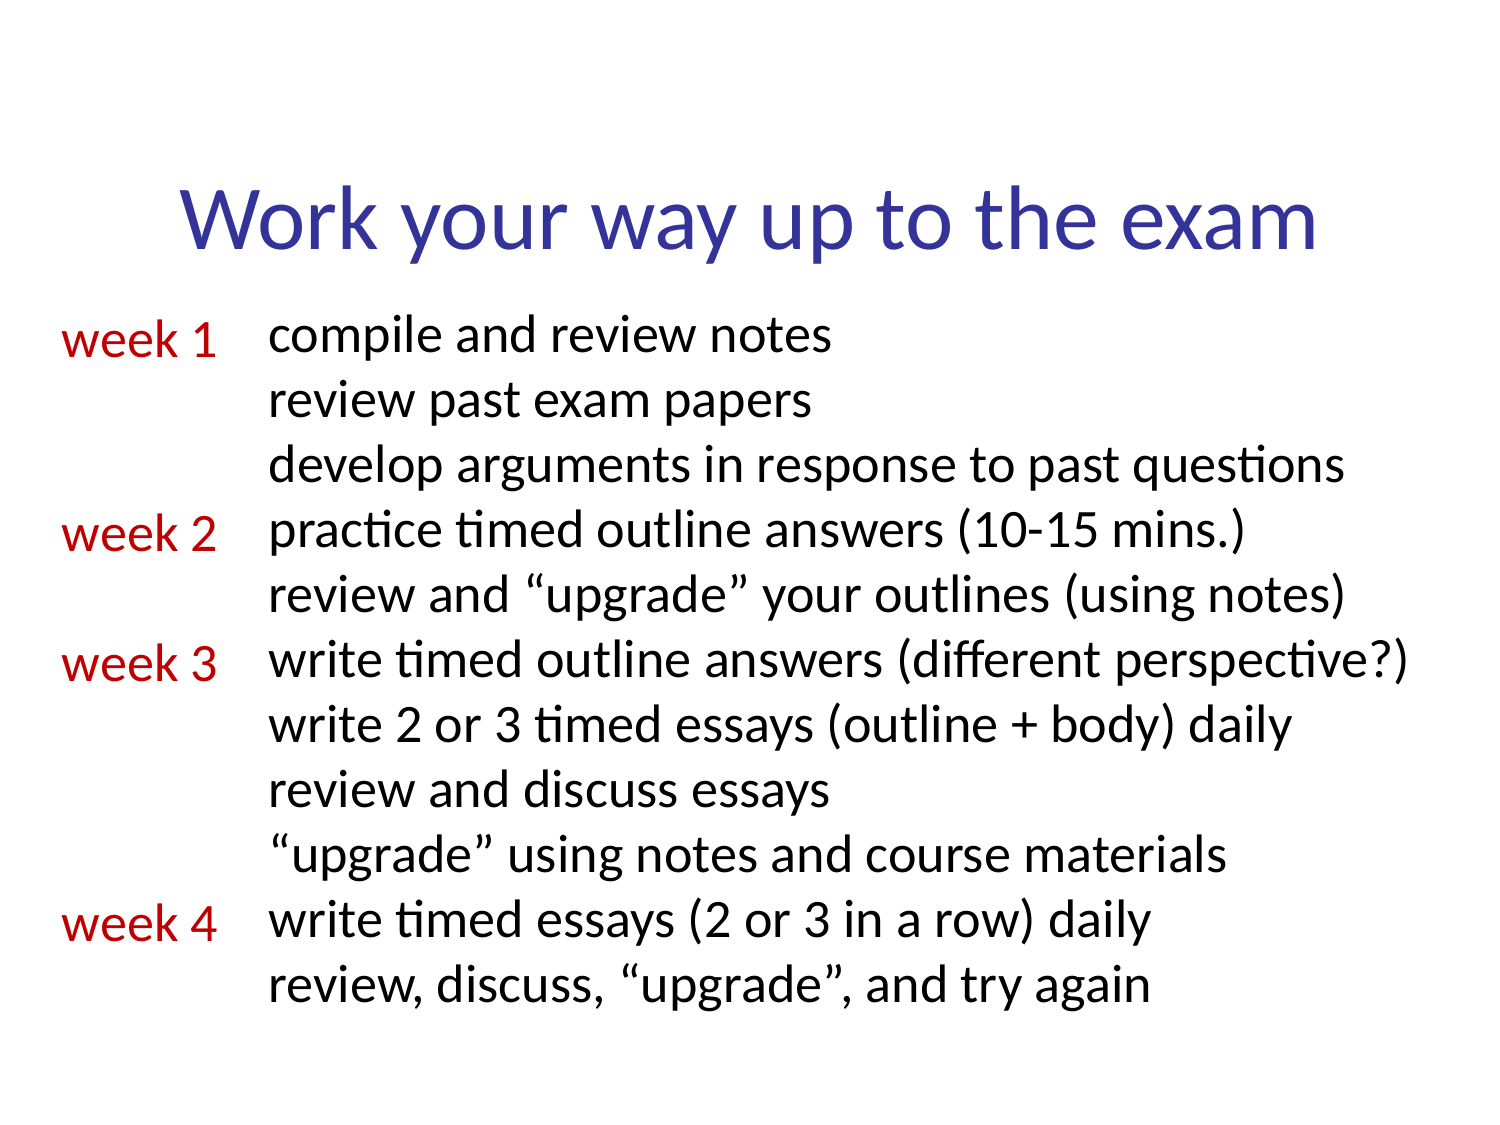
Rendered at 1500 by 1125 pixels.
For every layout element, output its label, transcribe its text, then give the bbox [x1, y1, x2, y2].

text_box week 1 week 2 week 3 week 4 [47, 295, 272, 960]
text_box Work your way up to the exam [0, 35, 1500, 275]
text_box compile and review notes review past exam papers develop arguments in response to past questions practice timed outline answers (10-15 mins.) review and “upgrade” your outlines (using notes) write timed outline answers (different perspective?) write 2 or 3 timed essays (outline + body) daily review and discuss essays “upgrade” using notes and course materials write timed essays (2 or 3 in a row) daily review, discuss, “upgrade”, and try again [253, 290, 1500, 1021]
